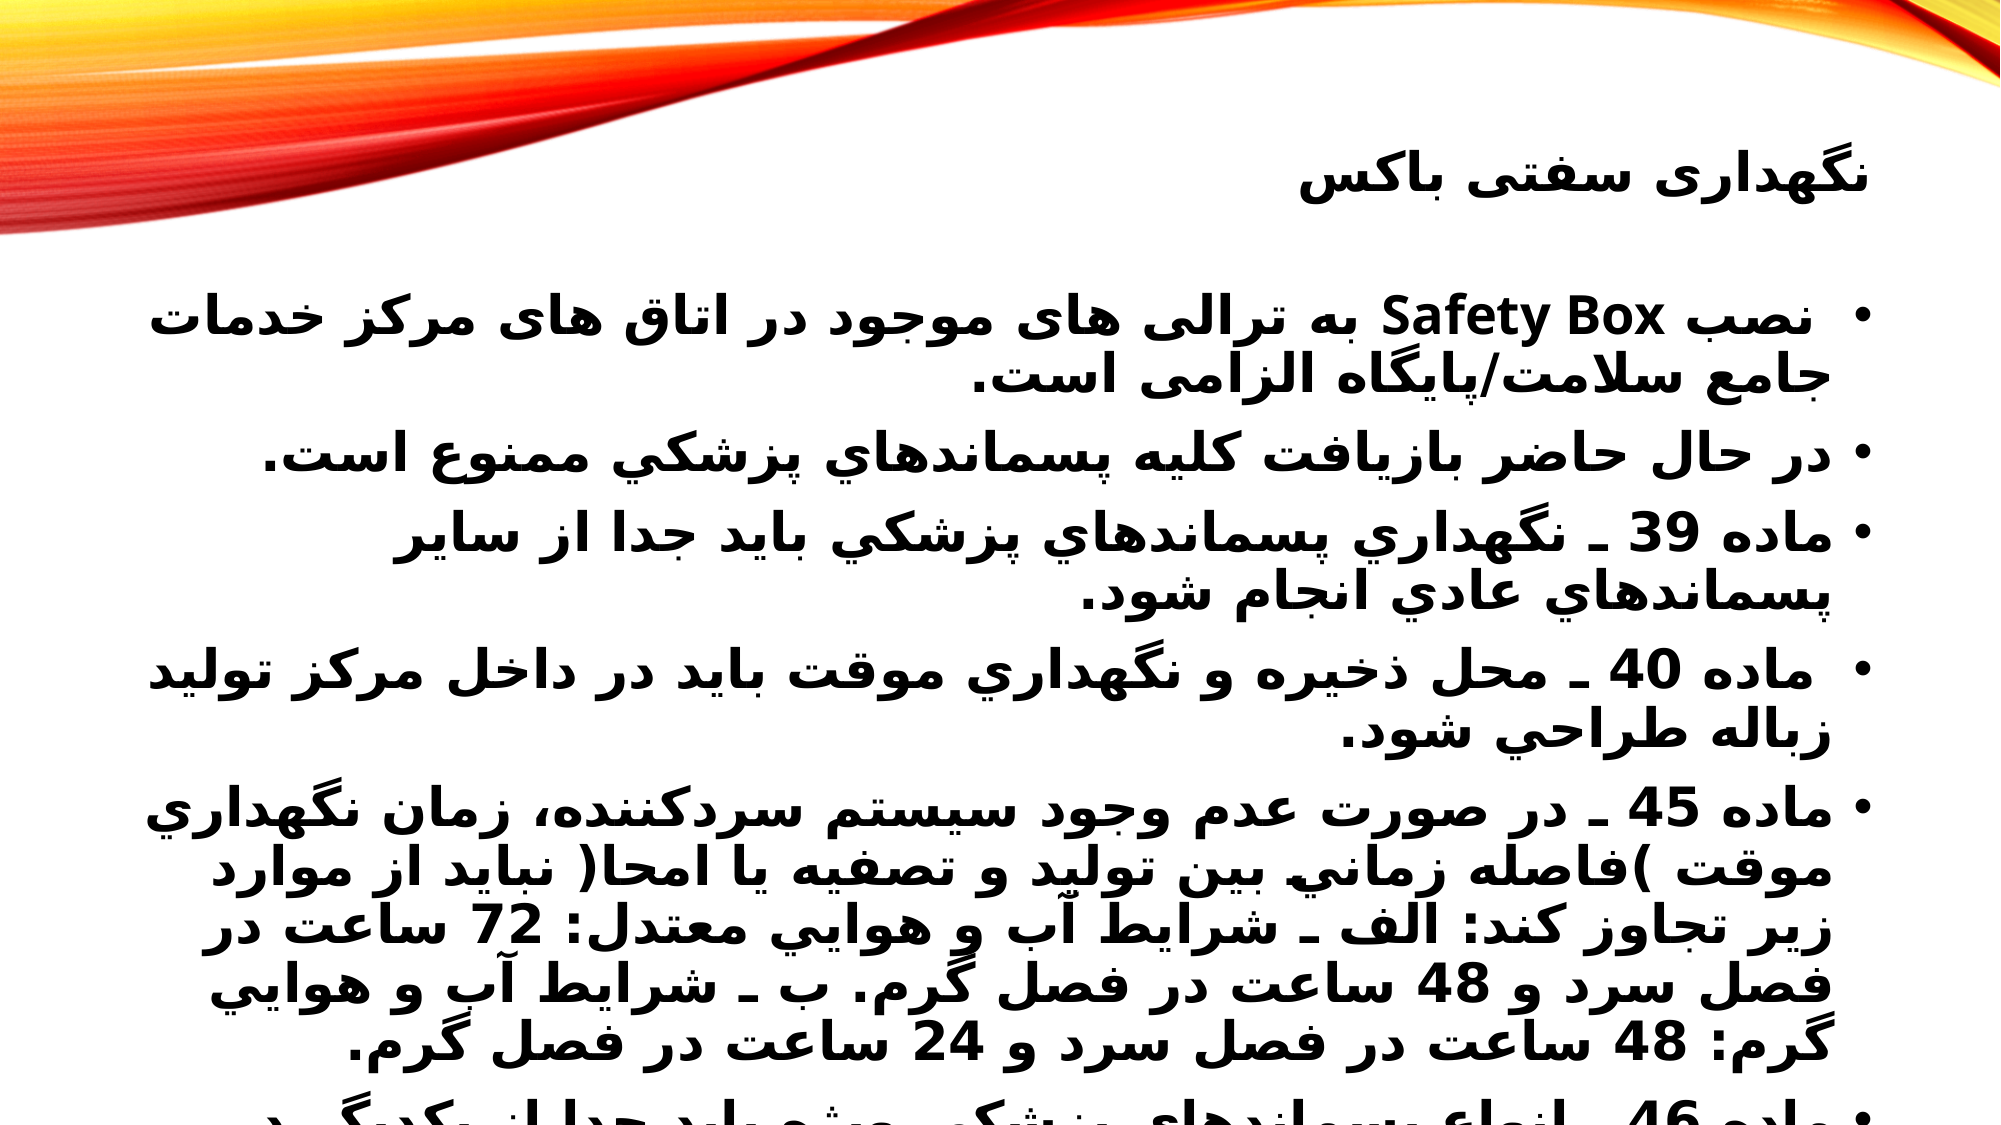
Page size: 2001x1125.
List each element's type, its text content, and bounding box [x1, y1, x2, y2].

title نگهداری سفتی باکس [474, 67, 1888, 279]
picture [0, 0, 2000, 237]
list نصب Safety Box به ترالی های موجود در اتاق های مرکز خدمات جامع سلامت/پایگاه الزامی است. در حال حاضر بازيافت کلیه پسماندهاي پزشكي ممنوع است. ماده 39 ـ نگهداري پسماندهاي پزشكي بايد جدا از ساير پسماندهاي عادي انجام شود. ماده 40 ـ محل ذخيره و نگهداري موقت بايد در داخل مرکز توليد زباله طراحي شود. ماده 45 ـ در صورت عدم وجود سيستم سردکننده، زمان نگهداري موقت )فاصله زماني بين توليد و تصفيه يا امحا( نبايد از موارد زير تجاوز کند: الف ـ شرايط آب و هوايي معتدل: 72 ساعت در فصل سرد و 48 ساعت در فصل گرم. ب ـ شرايط آب و هوايي گرم: 48 ساعت در فصل سرد و 24 ساعت در فصل گرم. ماده 46 ـ انواع پسماندهاي پزشكي ويژه بايد جدا از يكديگر در محل نگهداري شوند و محل نگهداري هر نوع پسماند بايد با علامت مشخصه تعيين شود. به خصوص پسماندهاي عفوني ، سيتوتوکسيک ، شيميايي، راديواکتيو به هيچ وجه در تماس با يكديگر قرار نگيرند. [112, 279, 1888, 1021]
